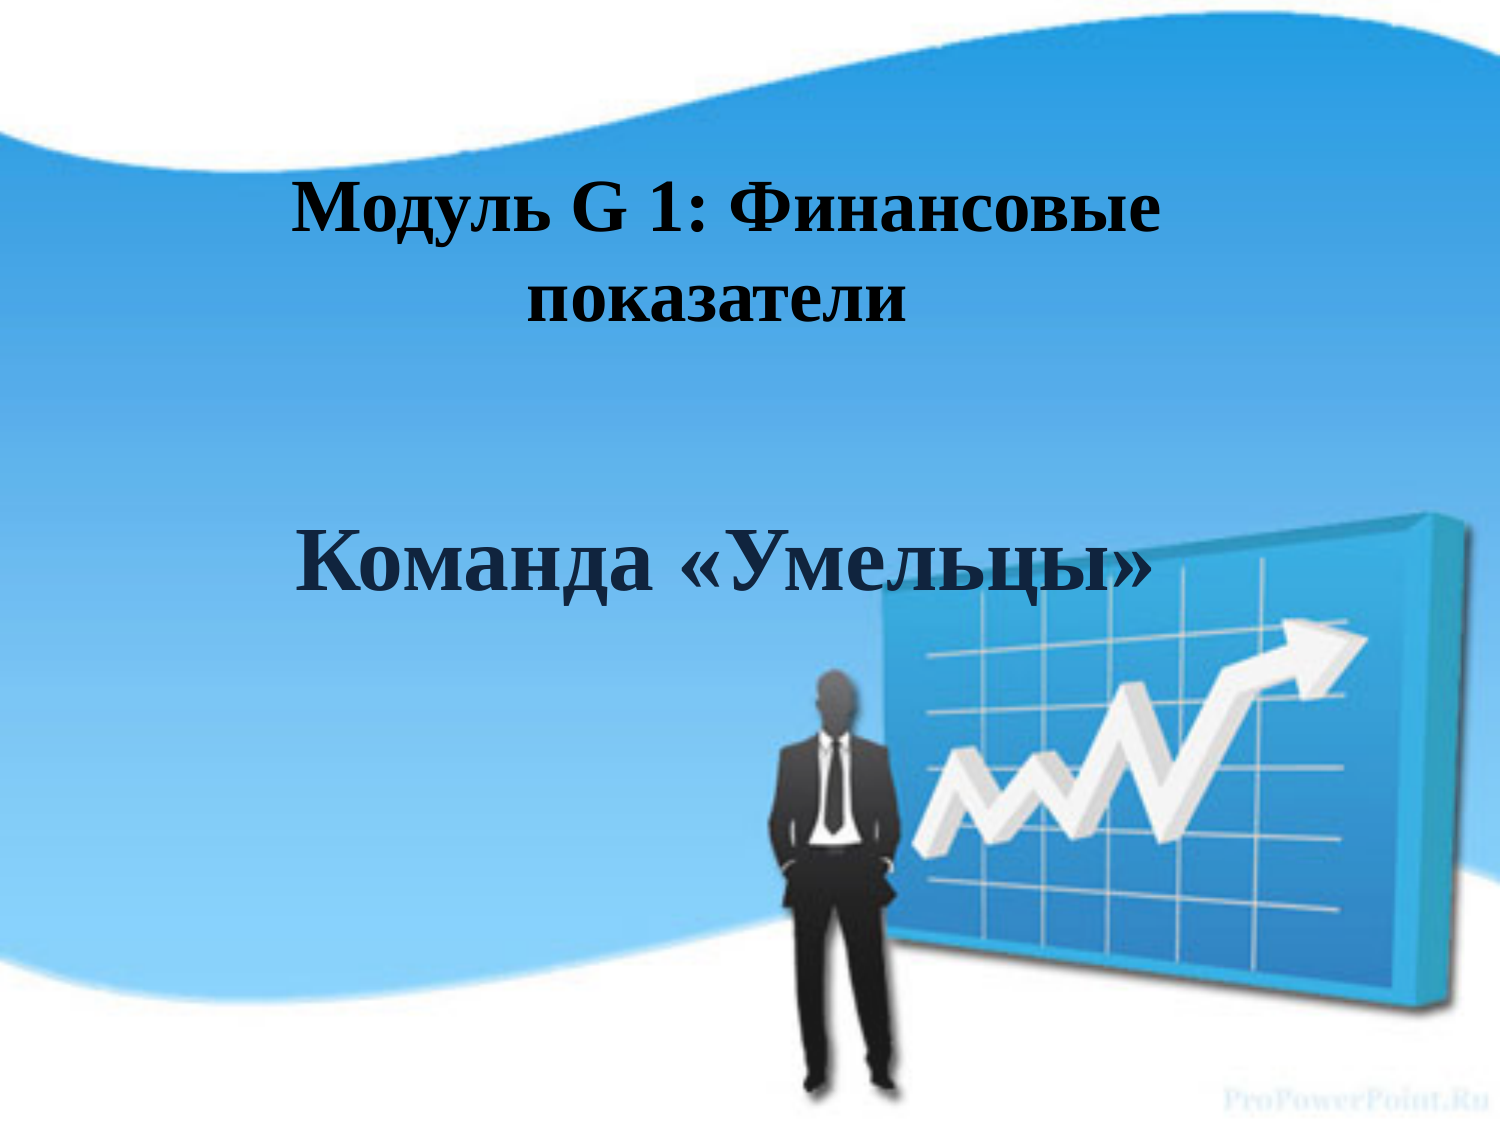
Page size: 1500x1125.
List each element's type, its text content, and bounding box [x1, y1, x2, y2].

text_box Команда «Умельцы» [183, 491, 1271, 662]
text_box Модуль G 1: Финансовые показатели [118, 148, 1336, 389]
